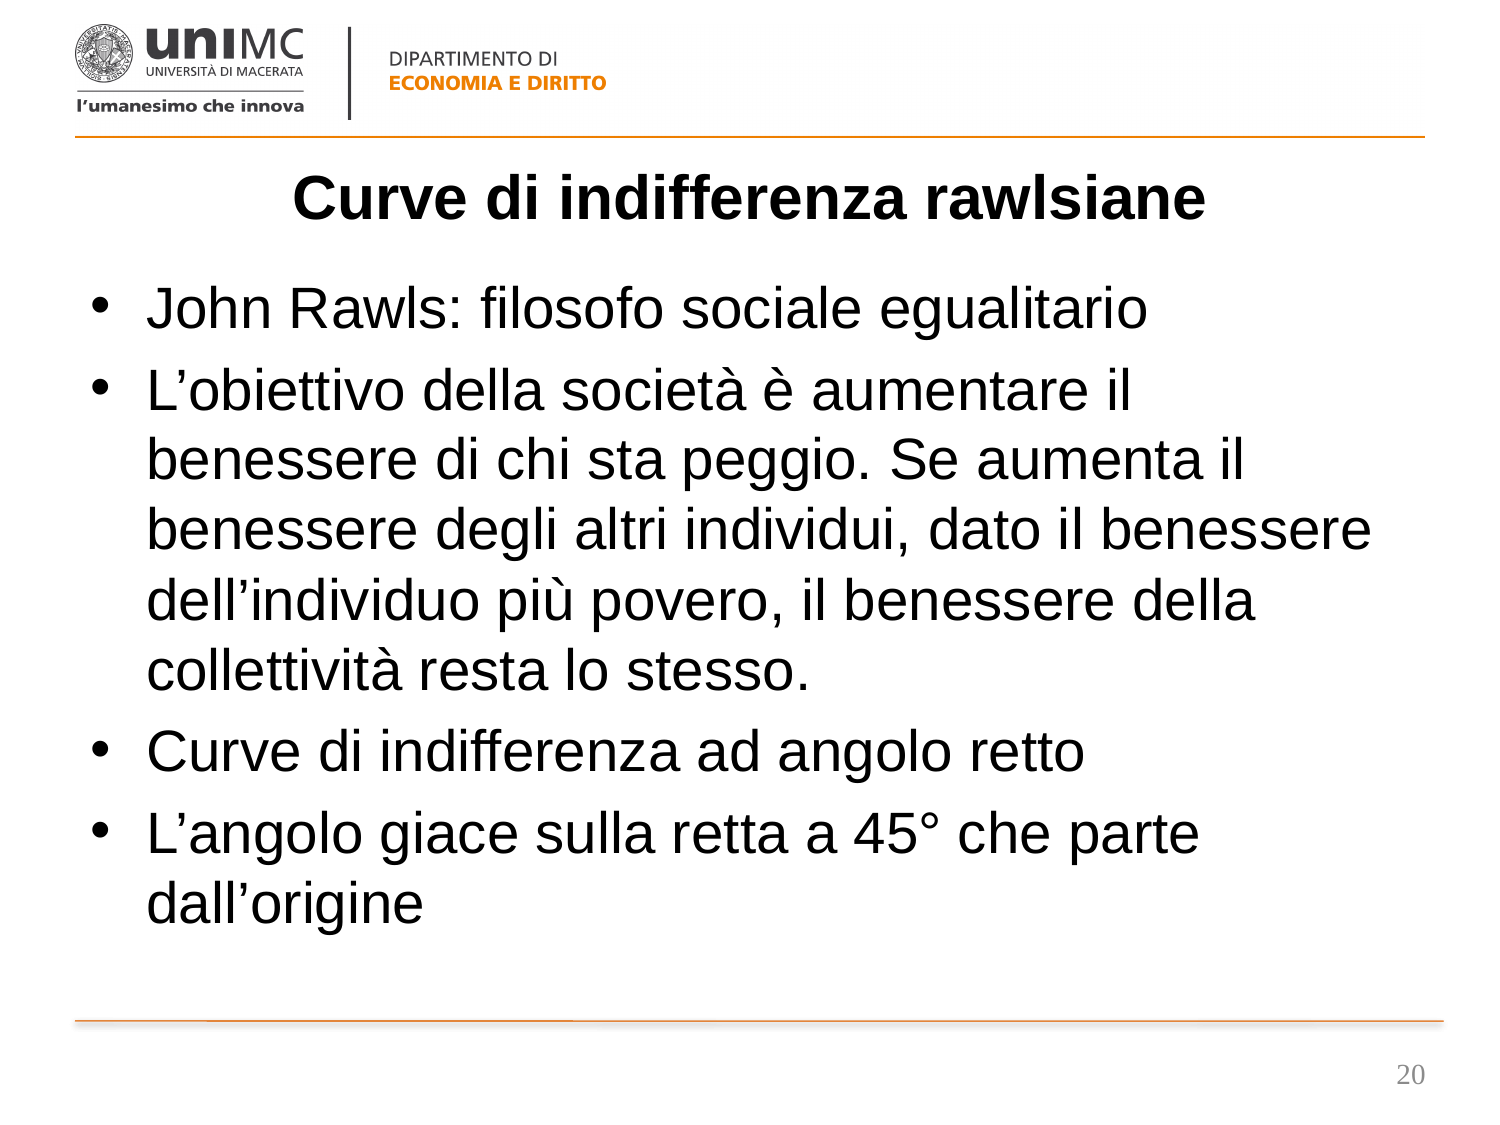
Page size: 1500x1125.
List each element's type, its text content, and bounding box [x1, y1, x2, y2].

list John Rawls: filosofo sociale egualitario L’obiettivo della società è aumentare il benessere di chi sta peggio. Se aumenta il benessere degli altri individui, dato il benessere dell’individuo più povero, il benessere della collettività resta lo stesso. Curve di indifferenza ad angolo retto L’angolo giace sulla retta a 45° che parte dall’origine [75, 262, 1425, 1005]
picture [75, 24, 1425, 138]
title Curve di indifferenza rawlsiane [75, 149, 1425, 241]
slide_number 20 [1091, 1042, 1442, 1103]
